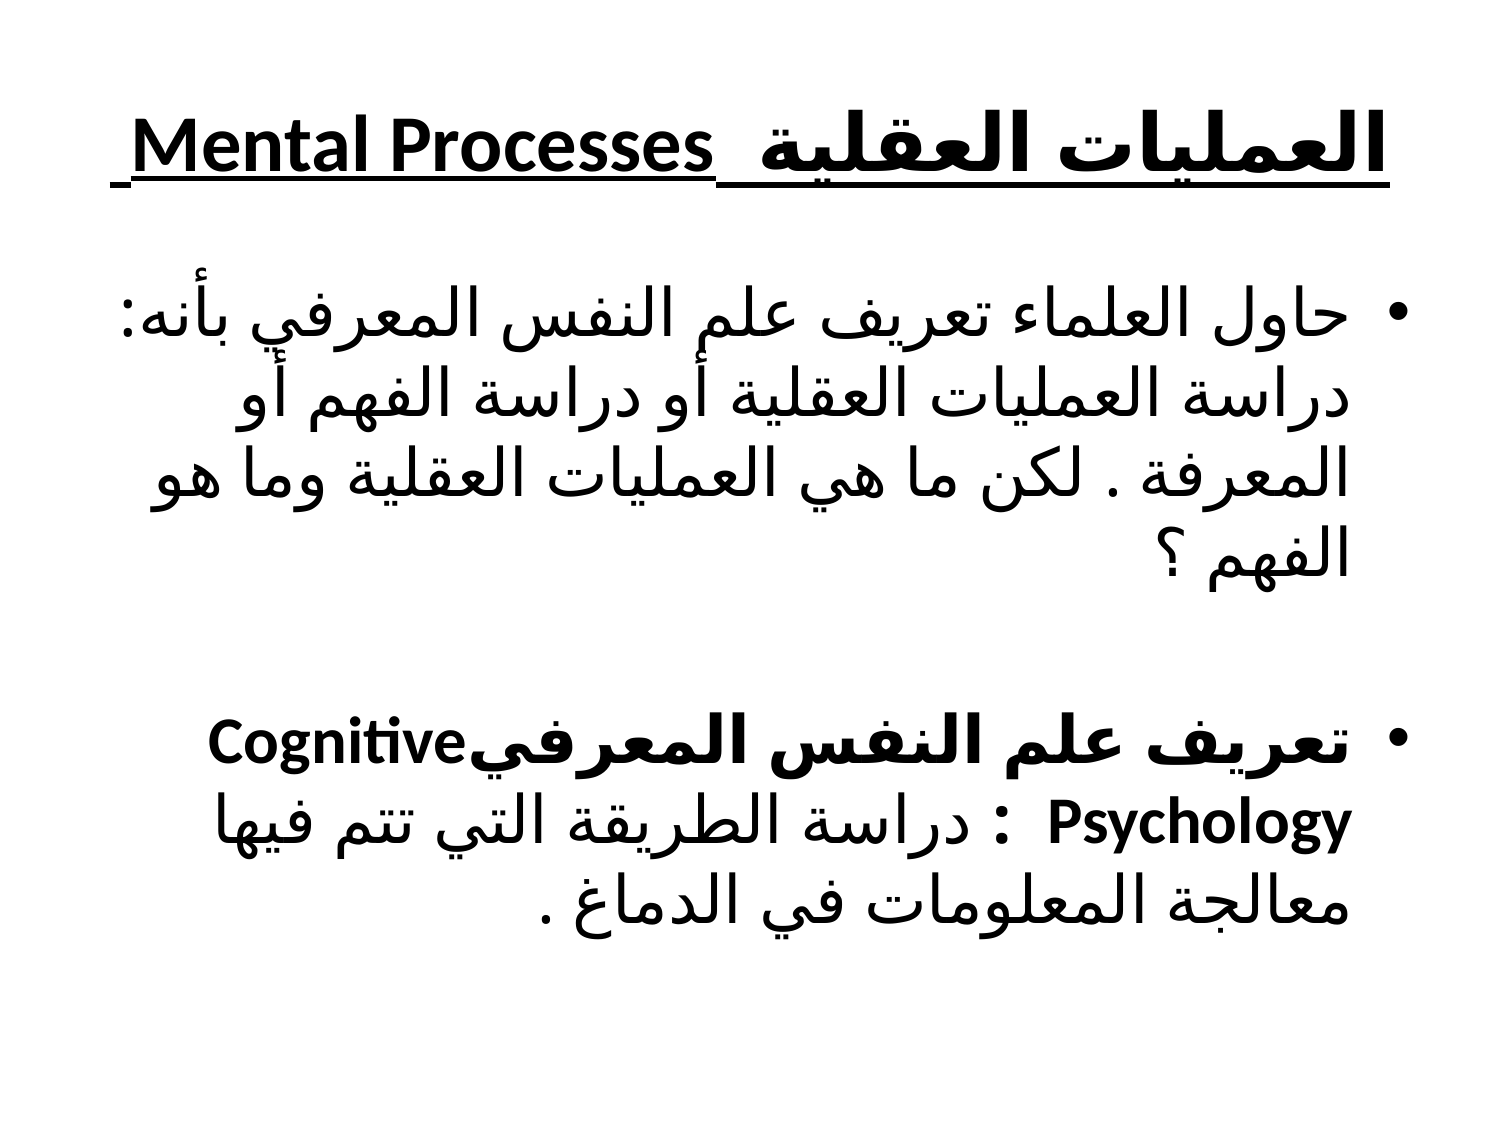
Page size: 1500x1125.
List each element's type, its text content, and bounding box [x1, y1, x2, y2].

title العمليات العقلية Mental Processes [75, 45, 1425, 233]
list حاول العلماء تعريف علم النفس المعرفي بأنه: دراسة العمليات العقلية أو دراسة الفهم أو المعرفة . لكن ما هي العمليات العقلية وما هو الفهم ؟ تعريف علم النفس المعرفيCognitive Psychology : دراسة الطريقة التي تتم فيها معالجة المعلومات في الدماغ . [75, 262, 1425, 1005]
